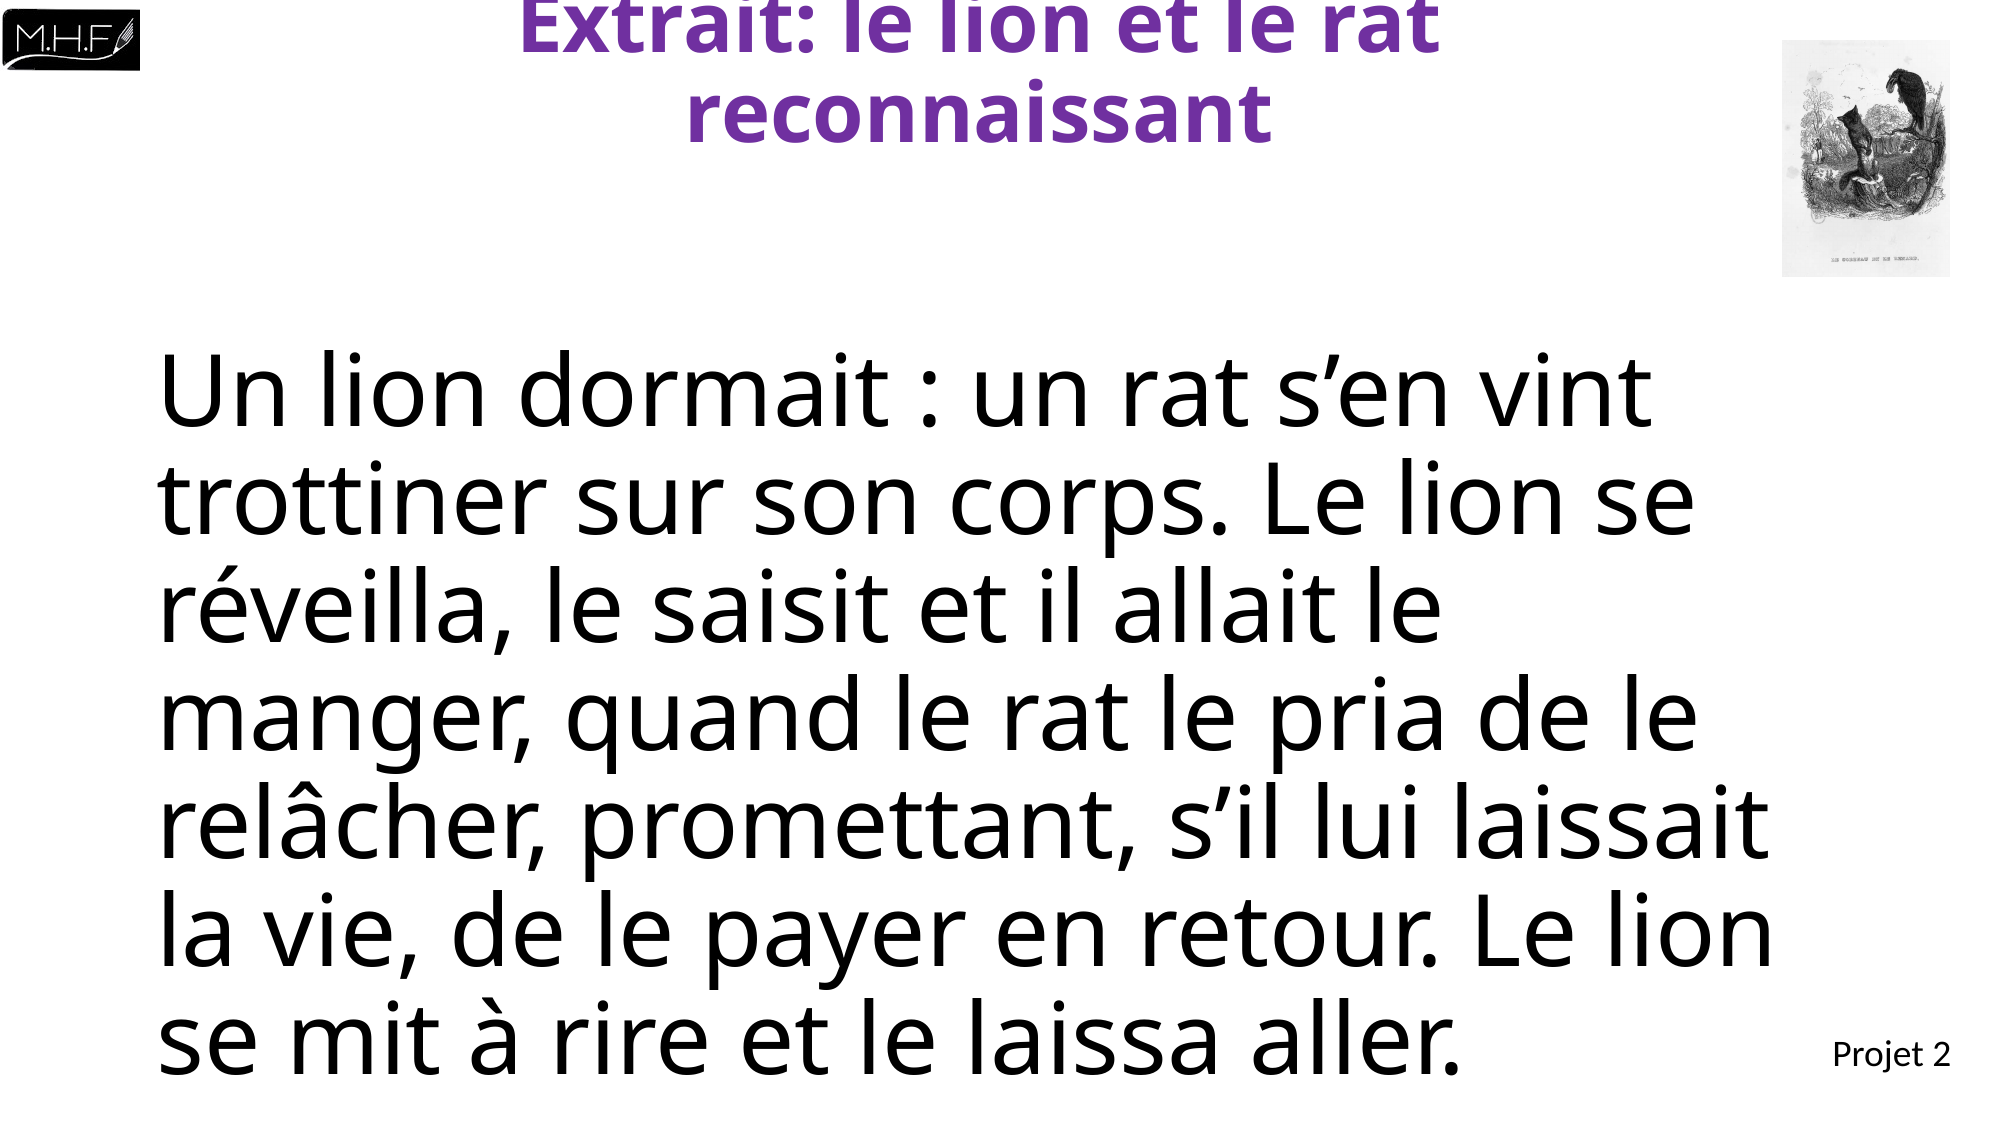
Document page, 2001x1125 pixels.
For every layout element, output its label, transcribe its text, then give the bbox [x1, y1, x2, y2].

text_box Projet 2 [1867, 1021, 1967, 1082]
picture [1782, 40, 1950, 277]
list Un lion dormait : un rat s’en vint trottiner sur son corps. Le lion se réveilla, le saisit et il allait le manger, quand le rat le pria de le relâcher, promettant, s’il lui laissait la vie, de le payer en retour. Le lion se mit à rire et le laissa aller. [141, 333, 1867, 1125]
title Extrait: le lion et le rat reconnaissant [225, 29, 1734, 112]
picture [0, 7, 140, 74]
